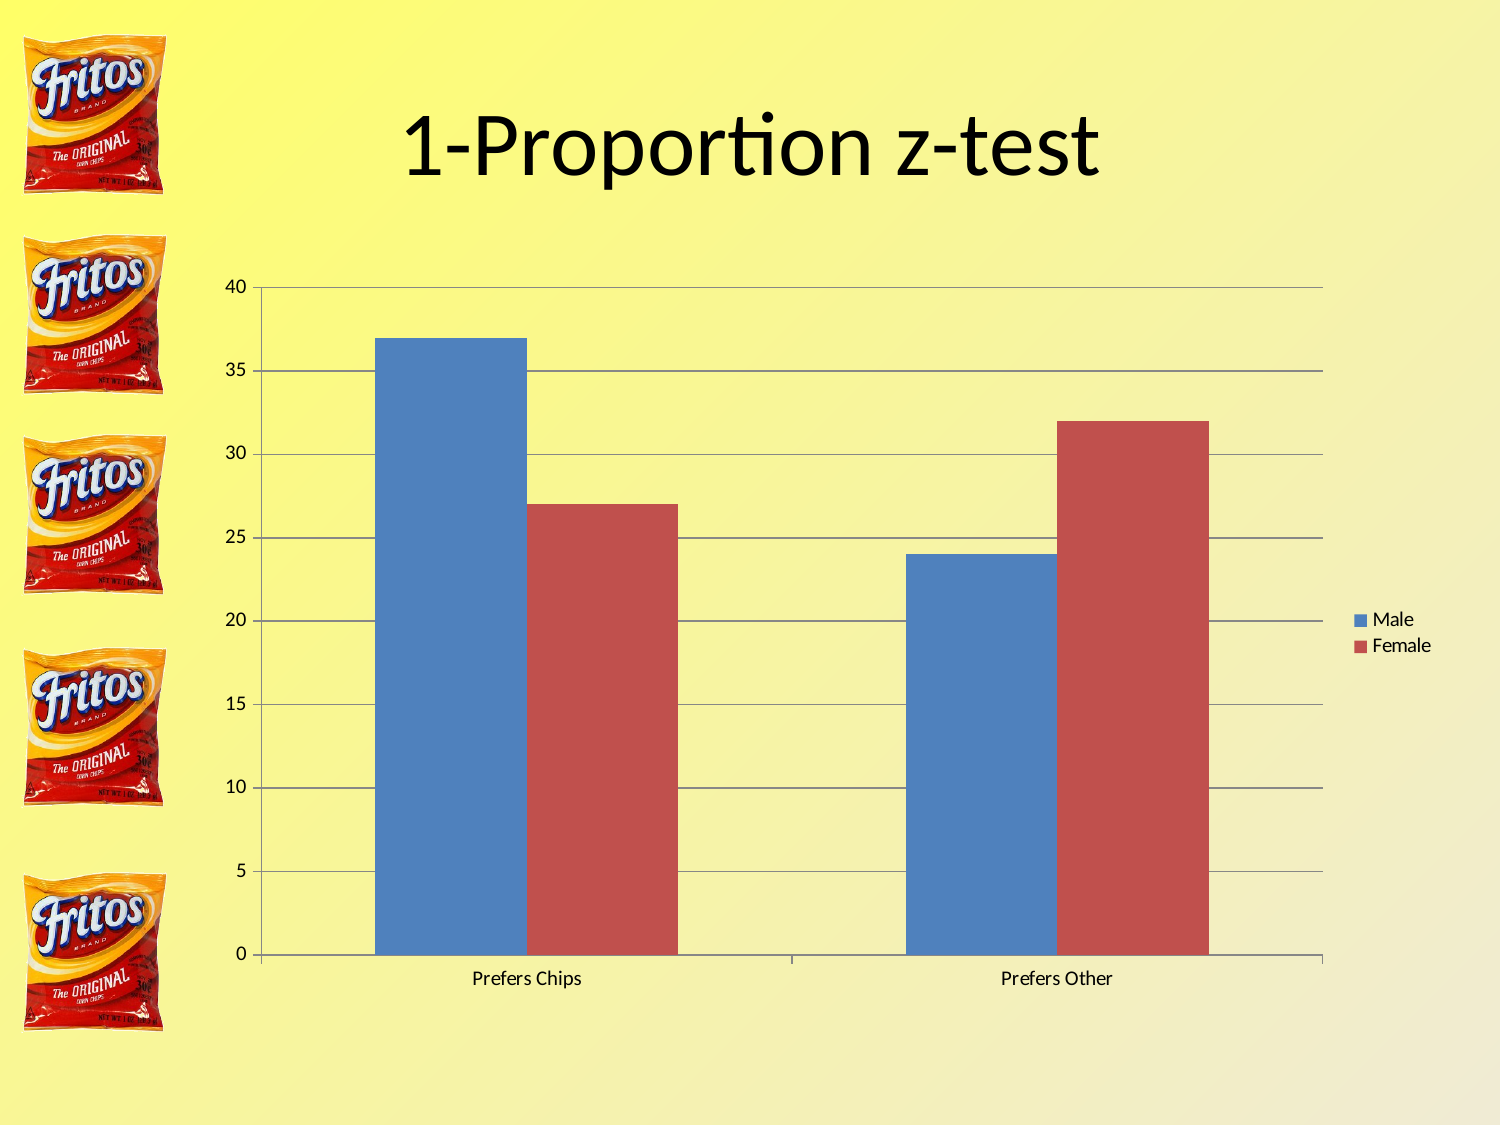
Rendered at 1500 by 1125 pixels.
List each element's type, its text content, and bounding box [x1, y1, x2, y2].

title 1-Proportion z-test [179, 45, 1425, 233]
chart [199, 262, 1451, 1006]
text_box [12, 24, 176, 1040]
